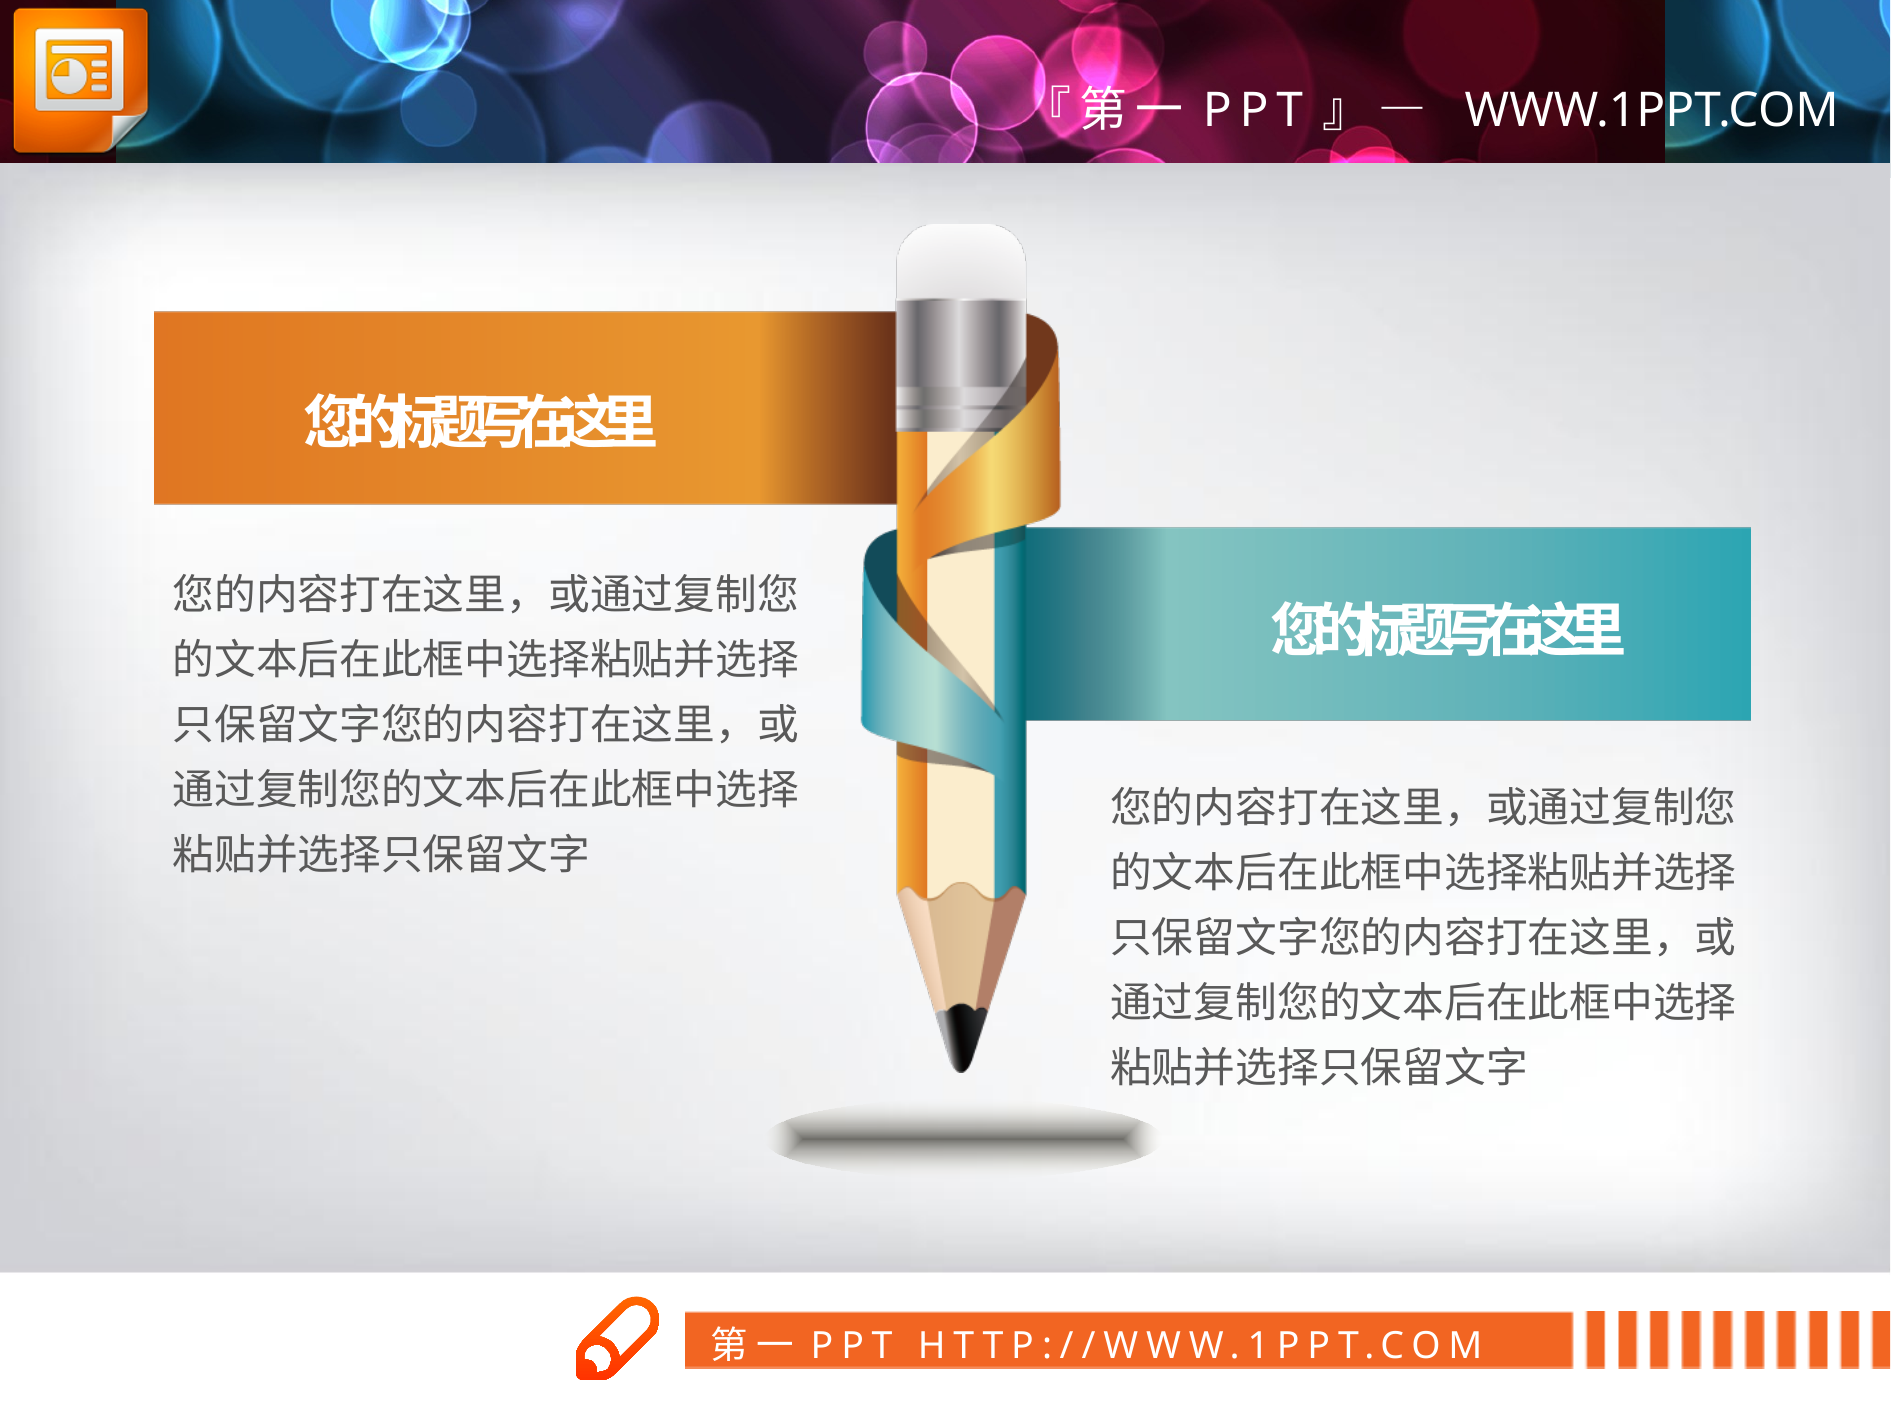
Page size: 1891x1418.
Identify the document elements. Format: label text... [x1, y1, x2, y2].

text_box 您的内容打在这里，或通过复制您的文本后在此框中选择粘贴并选择只保留文字您的内容打在这里，或通过复制您的文本后在此框中选择粘贴并选择只保留文字 [1091, 756, 1780, 1101]
picture [685, 1311, 1891, 1369]
picture [0, 0, 1891, 1275]
text_box [763, 1098, 1163, 1179]
